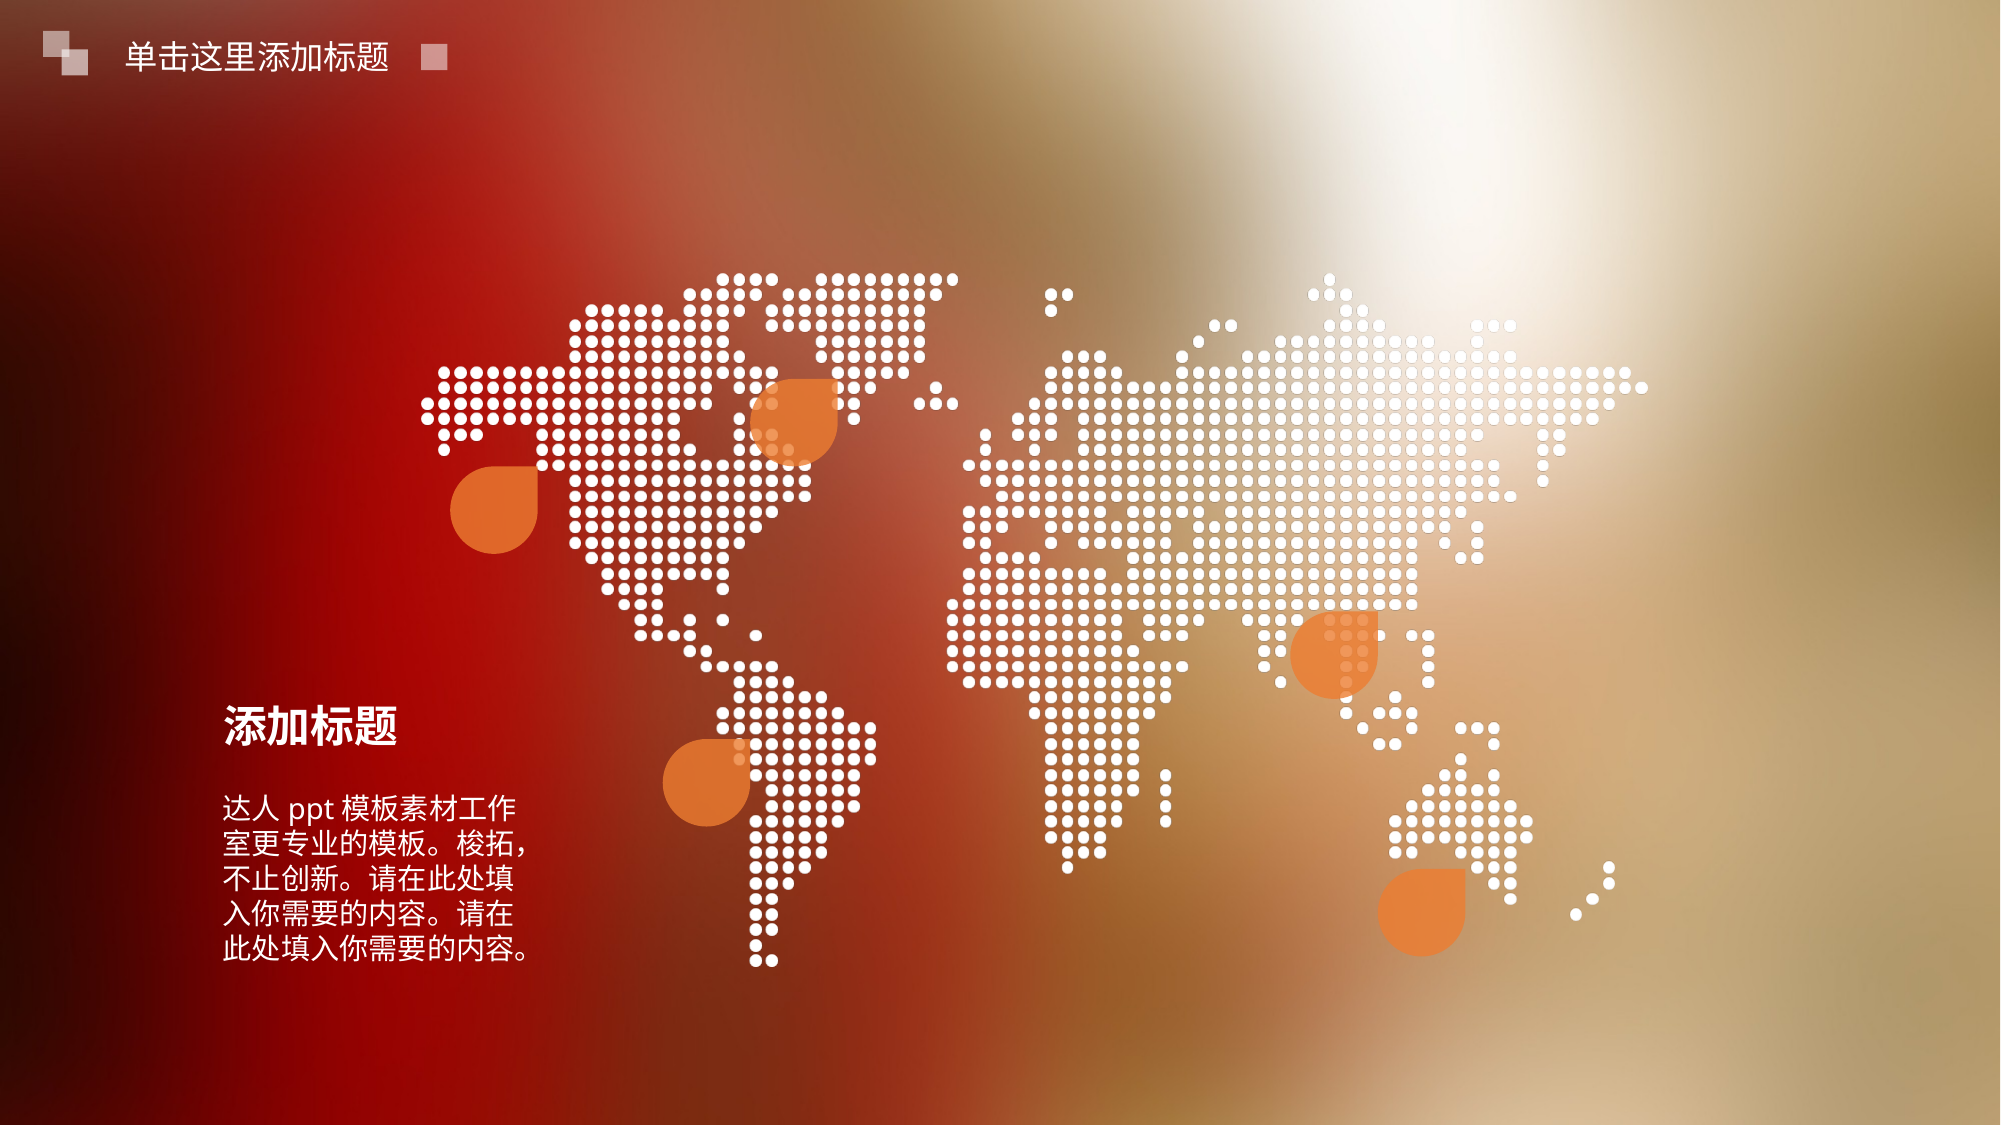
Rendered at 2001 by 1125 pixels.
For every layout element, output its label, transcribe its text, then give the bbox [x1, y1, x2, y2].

text_box 添加标题 [198, 691, 416, 759]
text_box 达人ppt模板素材工作室更专业的模板。梭拓，不止创新。请在此处填入你需要的内容。请在此处填入你需要的内容。 [207, 782, 419, 973]
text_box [42, 30, 448, 76]
picture [0, 0, 2001, 1125]
